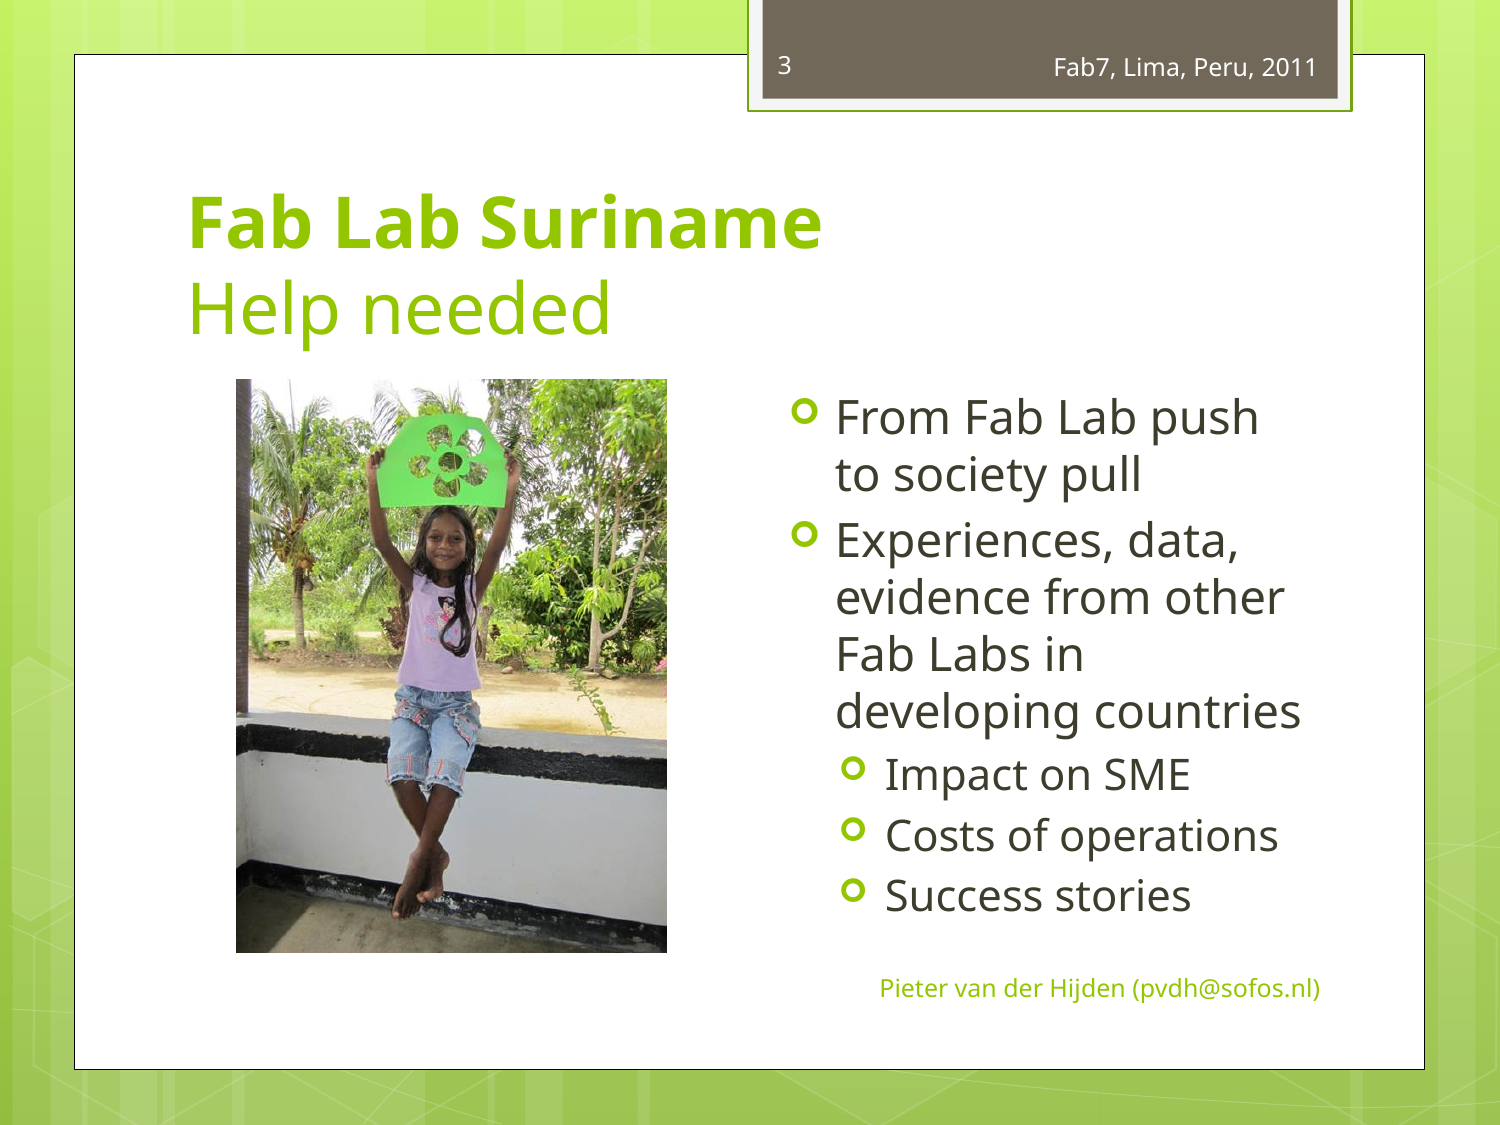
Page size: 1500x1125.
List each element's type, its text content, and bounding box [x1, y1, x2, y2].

slide_number Fab7, Lima, Peru, 2011 [983, 36, 1334, 97]
list From Fab Lab push to society pull Experiences, data, evidence from other Fab Labs in developing countries Impact on SME Costs of operations Success stories [761, 379, 1323, 953]
footer Pieter van der Hijden (pvdh@sofos.nl) [761, 960, 1336, 1020]
title Fab Lab Suriname Help needed [171, 168, 1324, 357]
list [236, 379, 667, 953]
slide_number 3 [762, 36, 982, 97]
